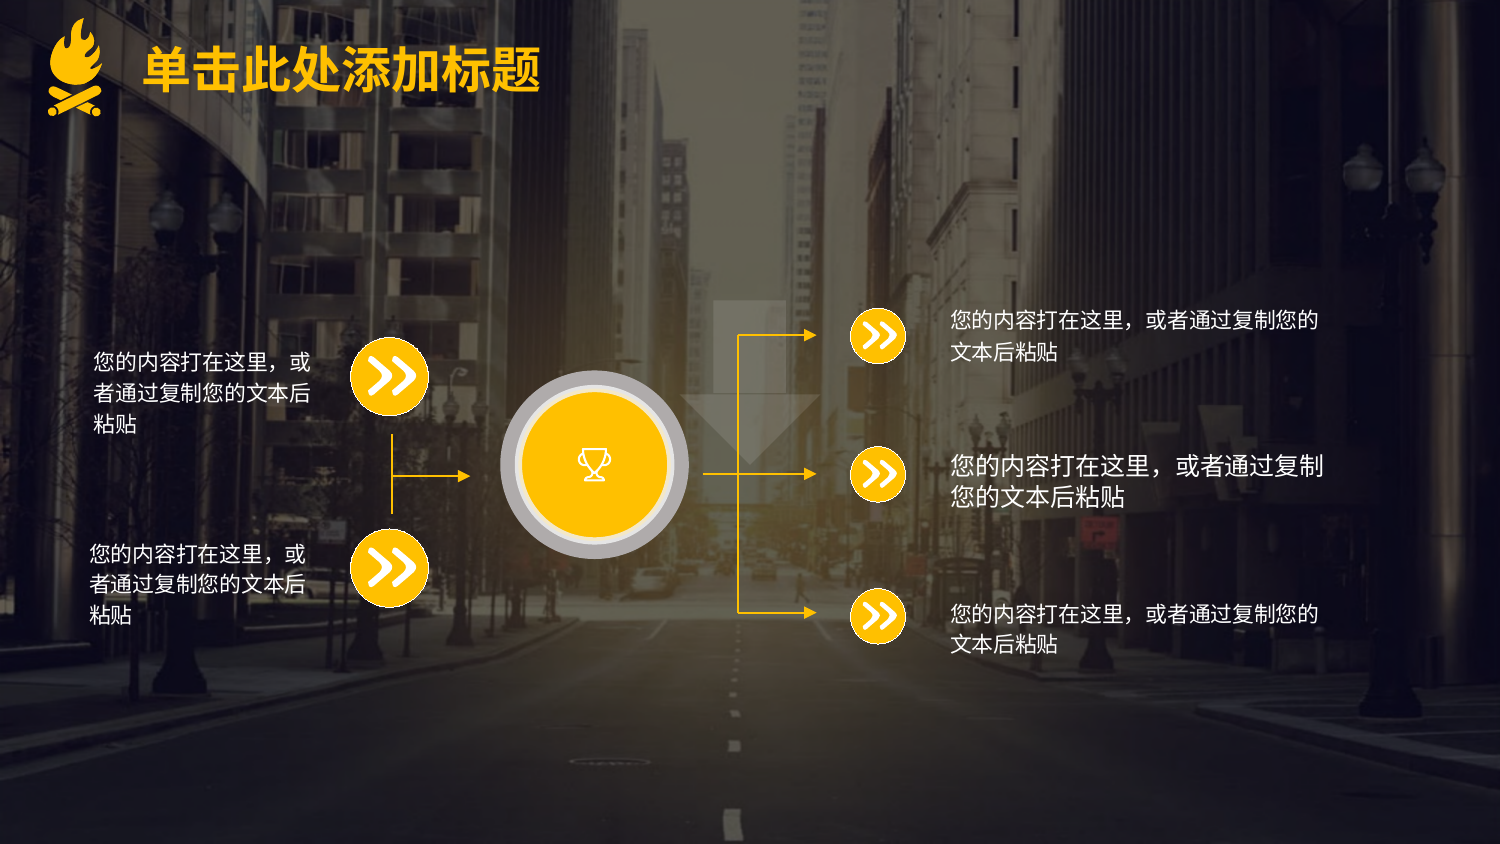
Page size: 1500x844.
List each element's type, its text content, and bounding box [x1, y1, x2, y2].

text_box 单击此处添加标题 [126, 31, 557, 107]
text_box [46, 18, 103, 118]
picture [0, 0, 1500, 844]
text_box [700, 300, 800, 445]
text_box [78, 528, 429, 636]
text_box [850, 446, 906, 503]
text_box 您的内容打在这里，或者通过复制您的文本后粘贴 [935, 442, 1342, 519]
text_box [82, 337, 429, 445]
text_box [850, 308, 906, 364]
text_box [500, 370, 689, 559]
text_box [392, 433, 471, 514]
text_box 您的内容打在这里，或者通过复制您的文本后粘贴 [935, 588, 1342, 665]
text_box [702, 334, 817, 613]
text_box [850, 588, 906, 645]
text_box 您的内容打在这里，或者通过复制您的文本后粘贴 [935, 295, 1342, 372]
